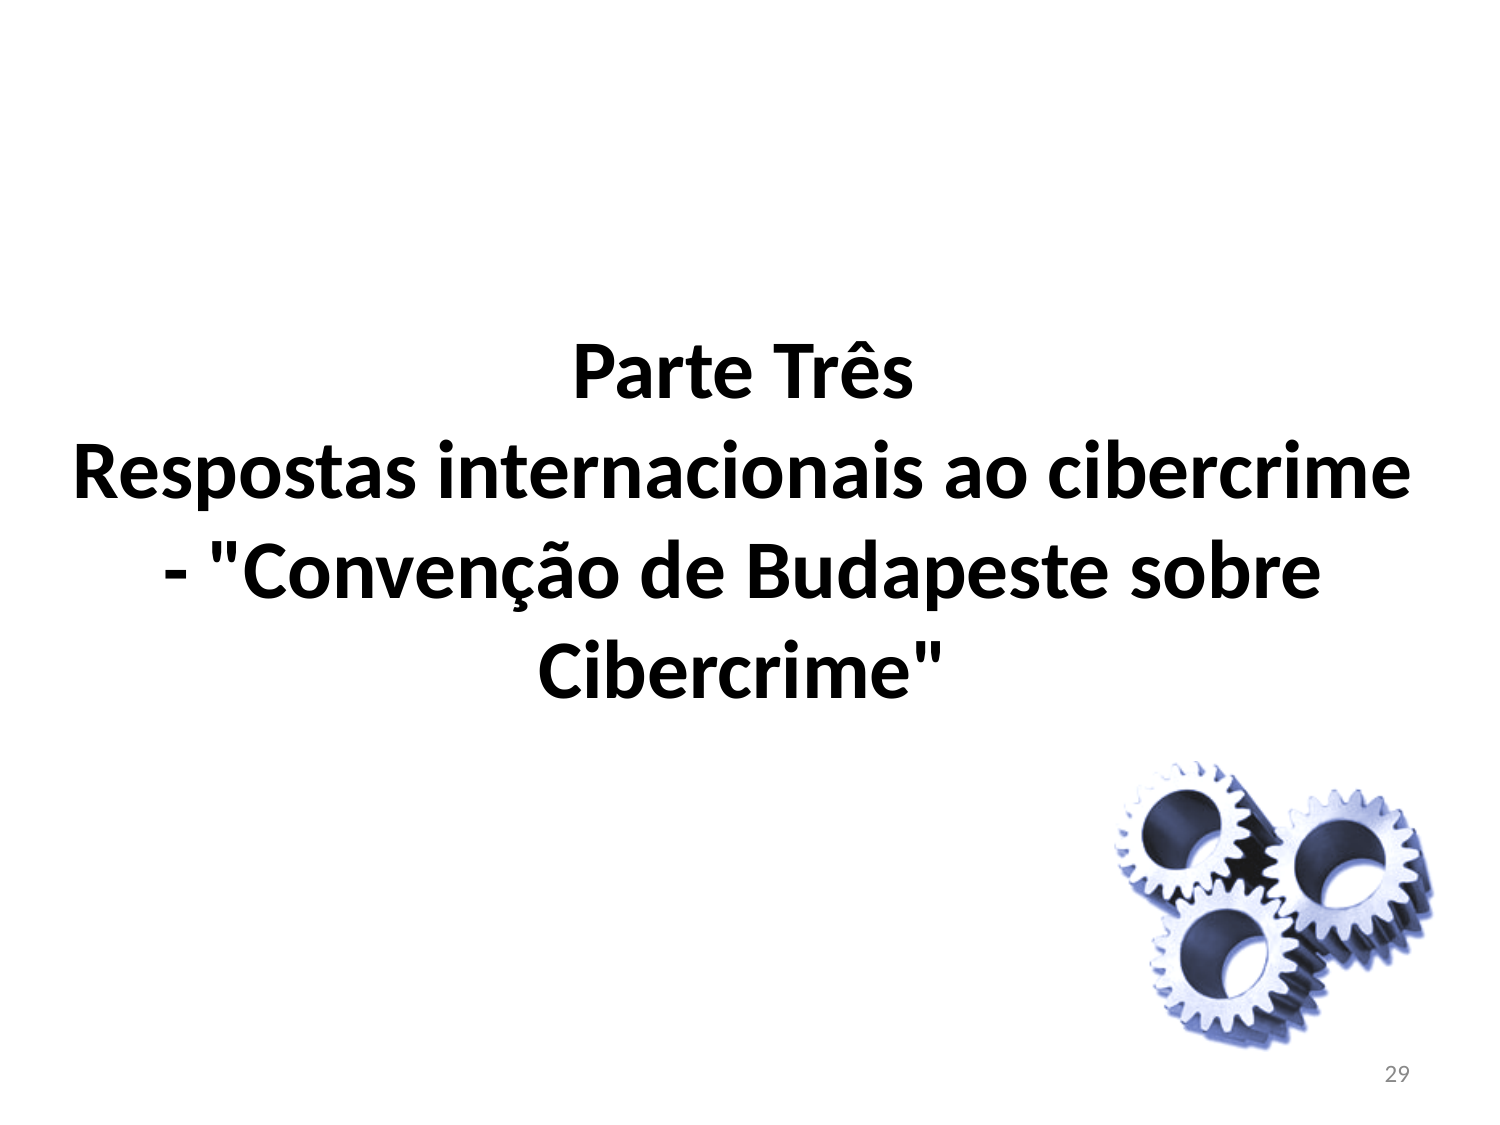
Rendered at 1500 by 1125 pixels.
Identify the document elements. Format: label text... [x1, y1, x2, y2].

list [1112, 761, 1436, 1052]
slide_number 29 [1074, 1042, 1425, 1103]
title Parte Três Respostas internacionais ao cibercrime - "Convenção de Budapeste sobre Cibercrime" [51, 389, 1436, 641]
